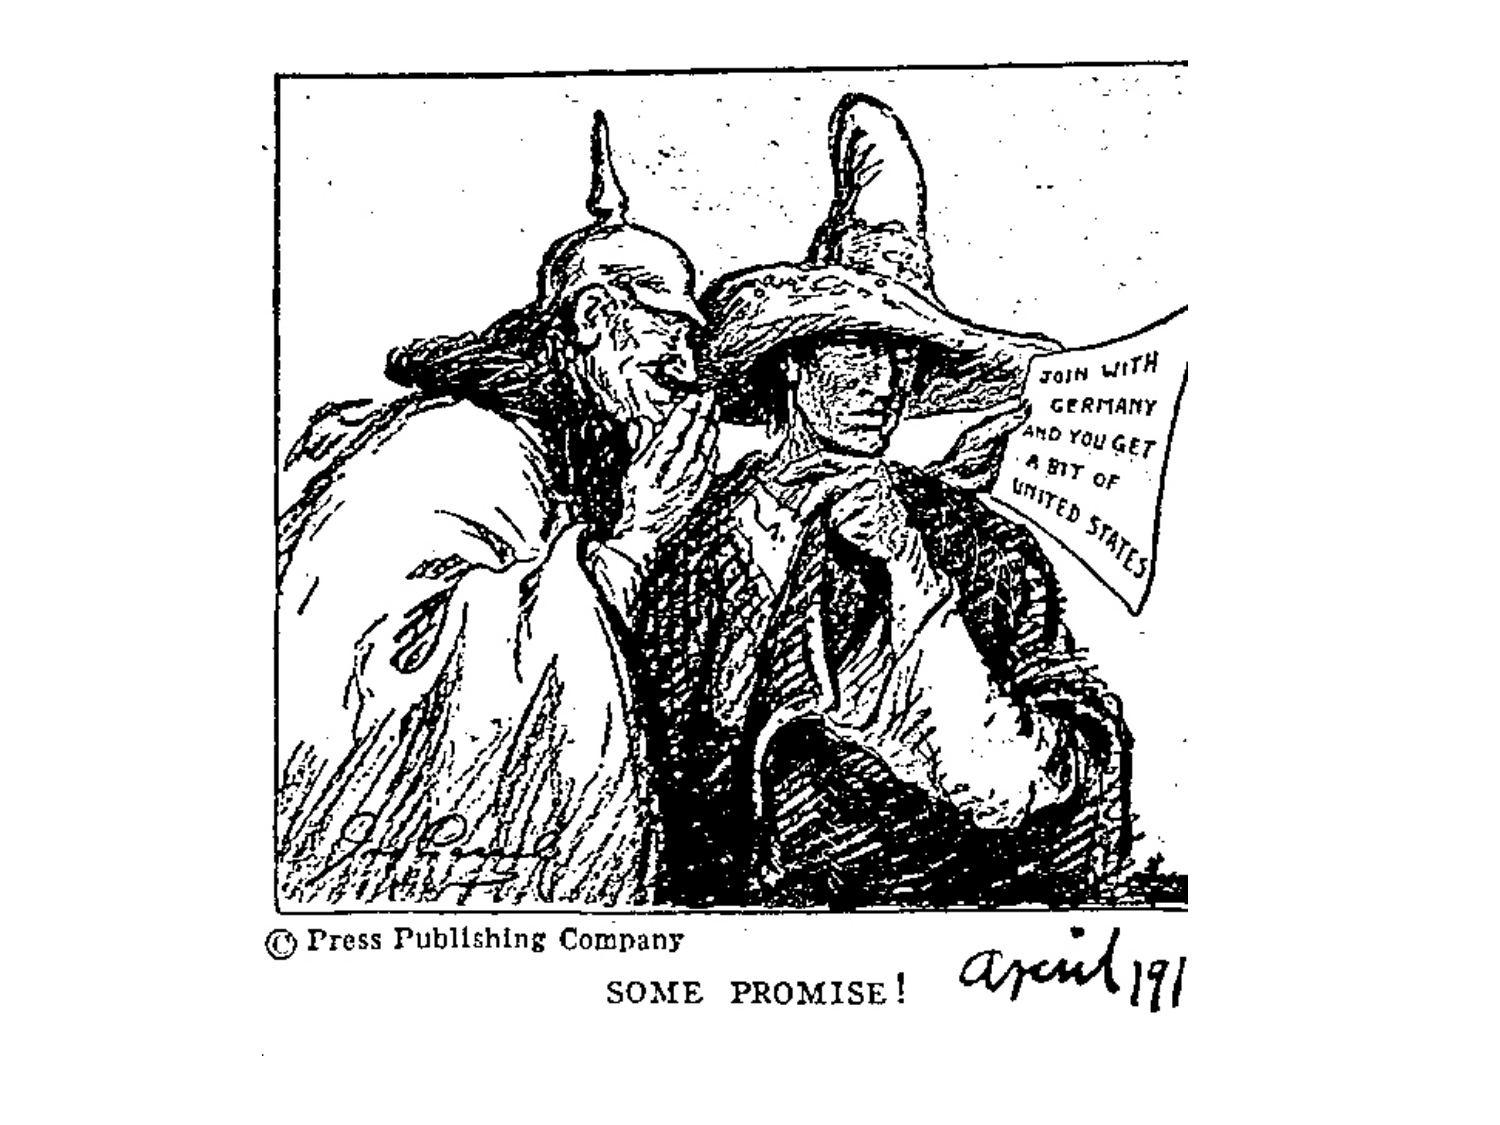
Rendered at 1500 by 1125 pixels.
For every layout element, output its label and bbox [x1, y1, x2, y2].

picture [262, 59, 1188, 1056]
